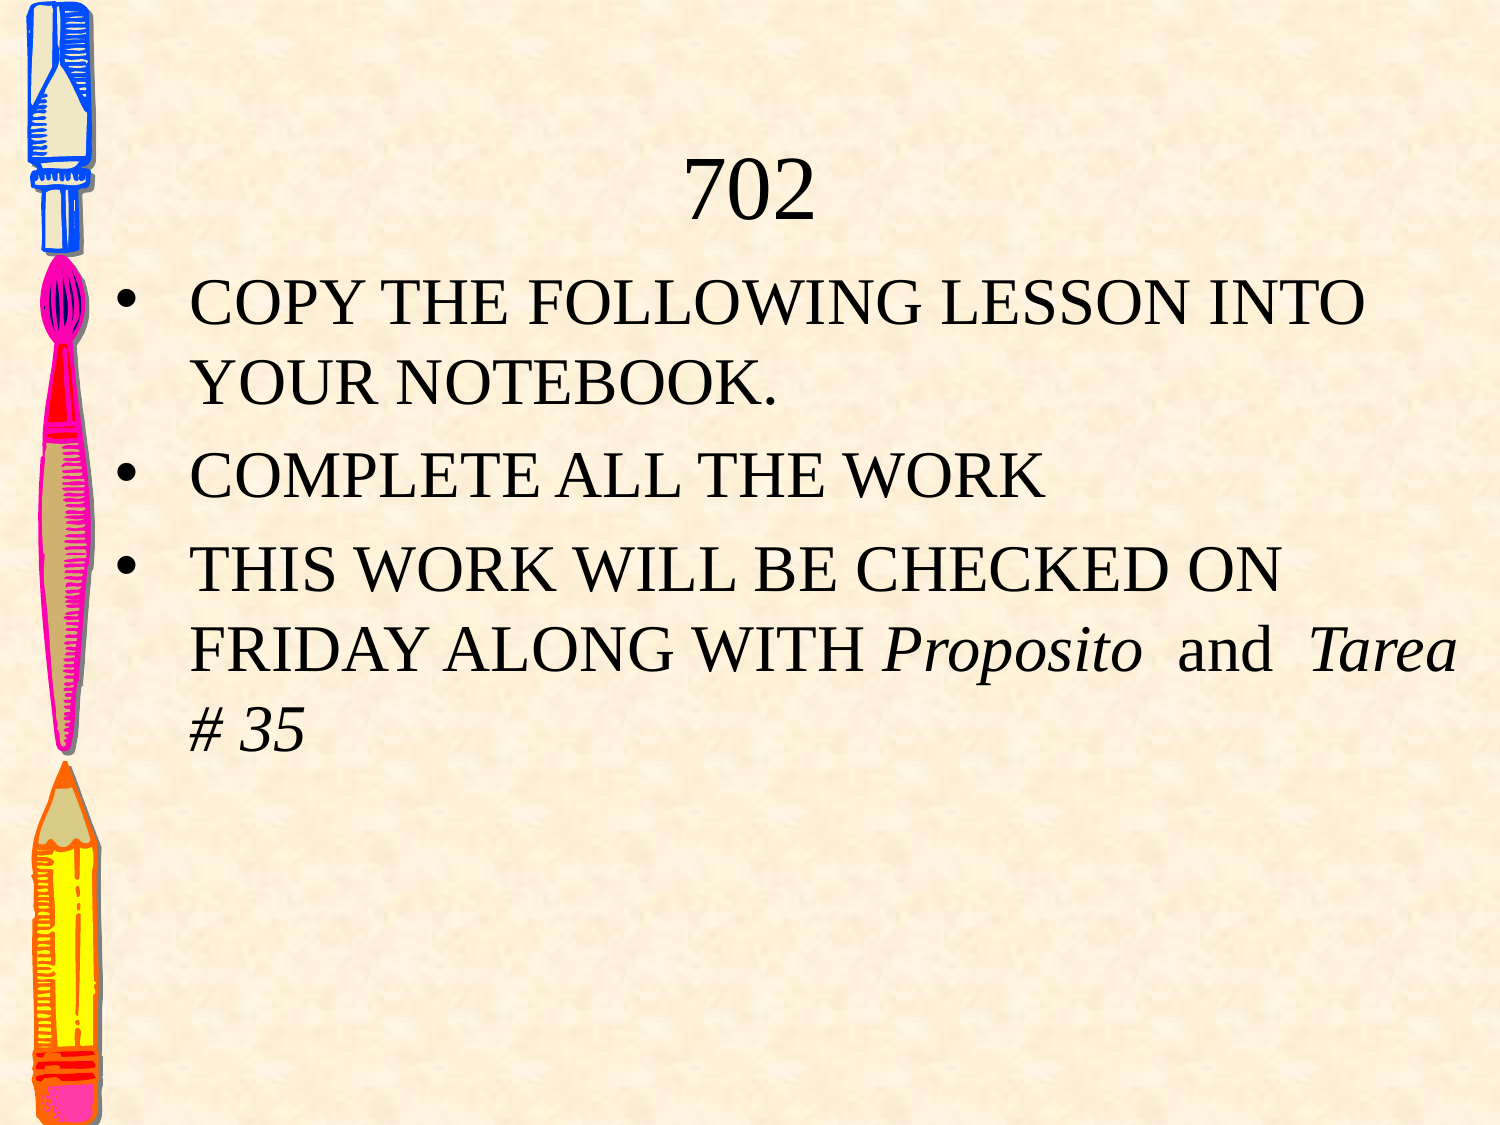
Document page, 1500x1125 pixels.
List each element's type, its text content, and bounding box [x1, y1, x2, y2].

picture [0, 0, 1500, 1125]
subtitle COPY THE FOLLOWING LESSON INTO YOUR NOTEBOOK. COMPLETE ALL THE WORK THIS WORK WILL BE CHECKED ON FRIDAY ALONG WITH Proposito and Tarea # 35 [99, 249, 1475, 1025]
title 702 [112, 62, 1388, 249]
